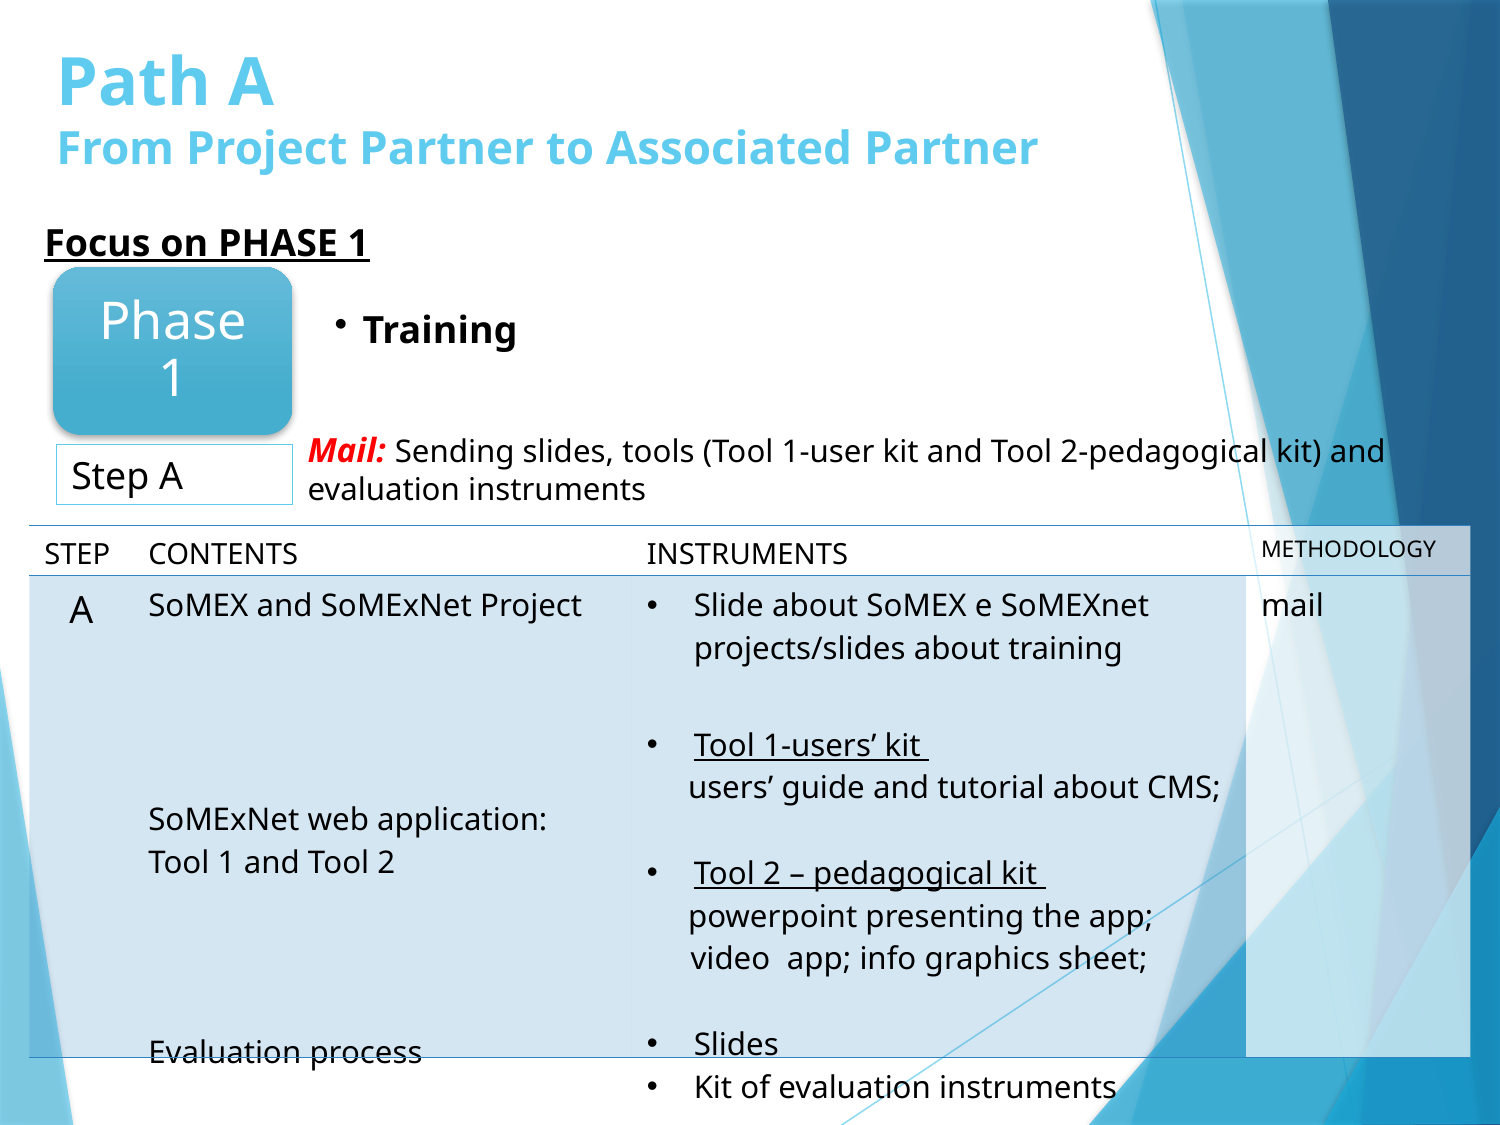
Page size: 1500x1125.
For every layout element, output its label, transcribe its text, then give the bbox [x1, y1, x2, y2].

table_cell SoMEX and SoMExNet Project SoMExNet web application: Tool 1 and Tool 2 Evaluation process [133, 576, 632, 1057]
text_box Focus on PHASE 1 [29, 211, 1140, 279]
title Path A From Project Partner to Associated Partner [41, 30, 1415, 114]
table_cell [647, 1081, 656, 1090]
table_cell Slide about SoMEX e SoMEXnet projects/slides about training Tool 1-users’ kit users’ guide and tutorial about CMS; Tool 2 – pedagogical kit powerpoint presenting the app; video app; info graphics sheet; Slides Kit of evaluation instruments [632, 576, 1246, 1057]
text_box Step A [56, 444, 292, 505]
table_cell mail [1246, 576, 1470, 1057]
table_header STEP [29, 526, 133, 575]
table_cell A [29, 576, 133, 1057]
table_header INSTRUMENTS [632, 526, 1246, 575]
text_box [52, 266, 294, 436]
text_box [324, 266, 1500, 396]
table_header CONTENTS [133, 526, 632, 575]
table_header METHODOLOGY [1246, 526, 1470, 575]
text_box Mail: Sending slides, tools (Tool 1-user kit and Tool 2-pedagogical kit) and evaluation instruments [292, 421, 1459, 514]
